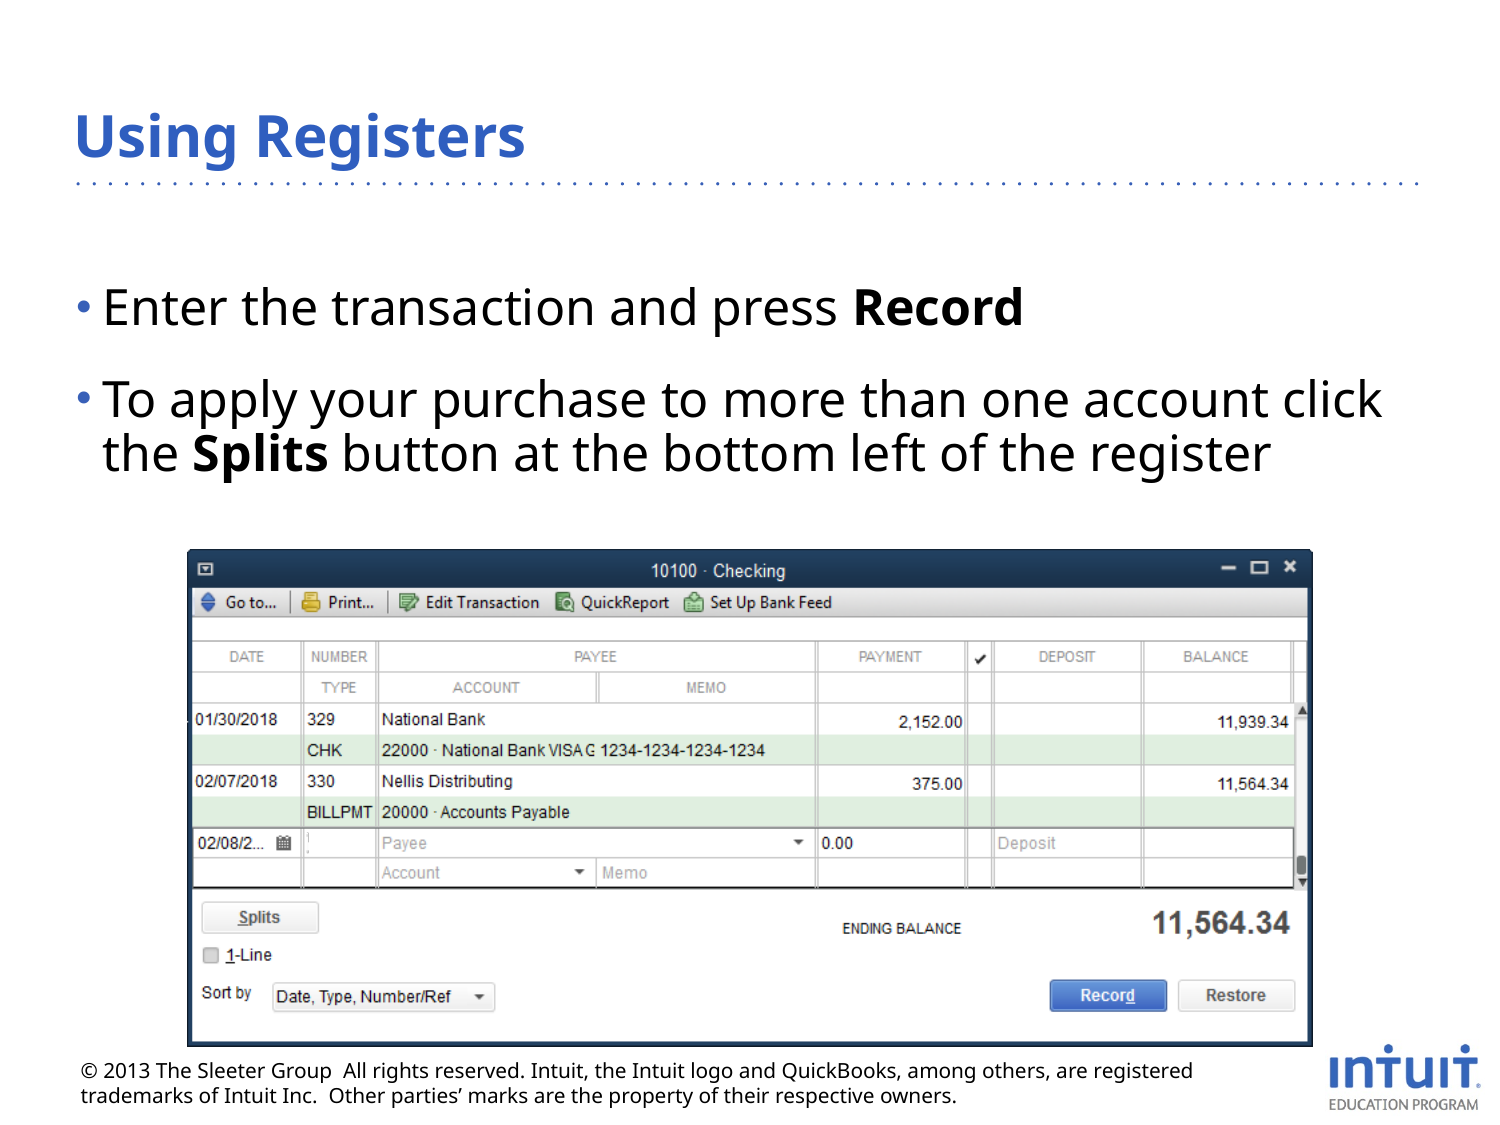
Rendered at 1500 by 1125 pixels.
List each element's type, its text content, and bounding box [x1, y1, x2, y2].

picture [187, 549, 1313, 1047]
list Enter the transaction and press Record To apply your purchase to more than one account click the Splits button at the bottom left of the register [75, 275, 1425, 488]
picture [1325, 1039, 1485, 1116]
title Using Registers [73, 62, 1424, 169]
